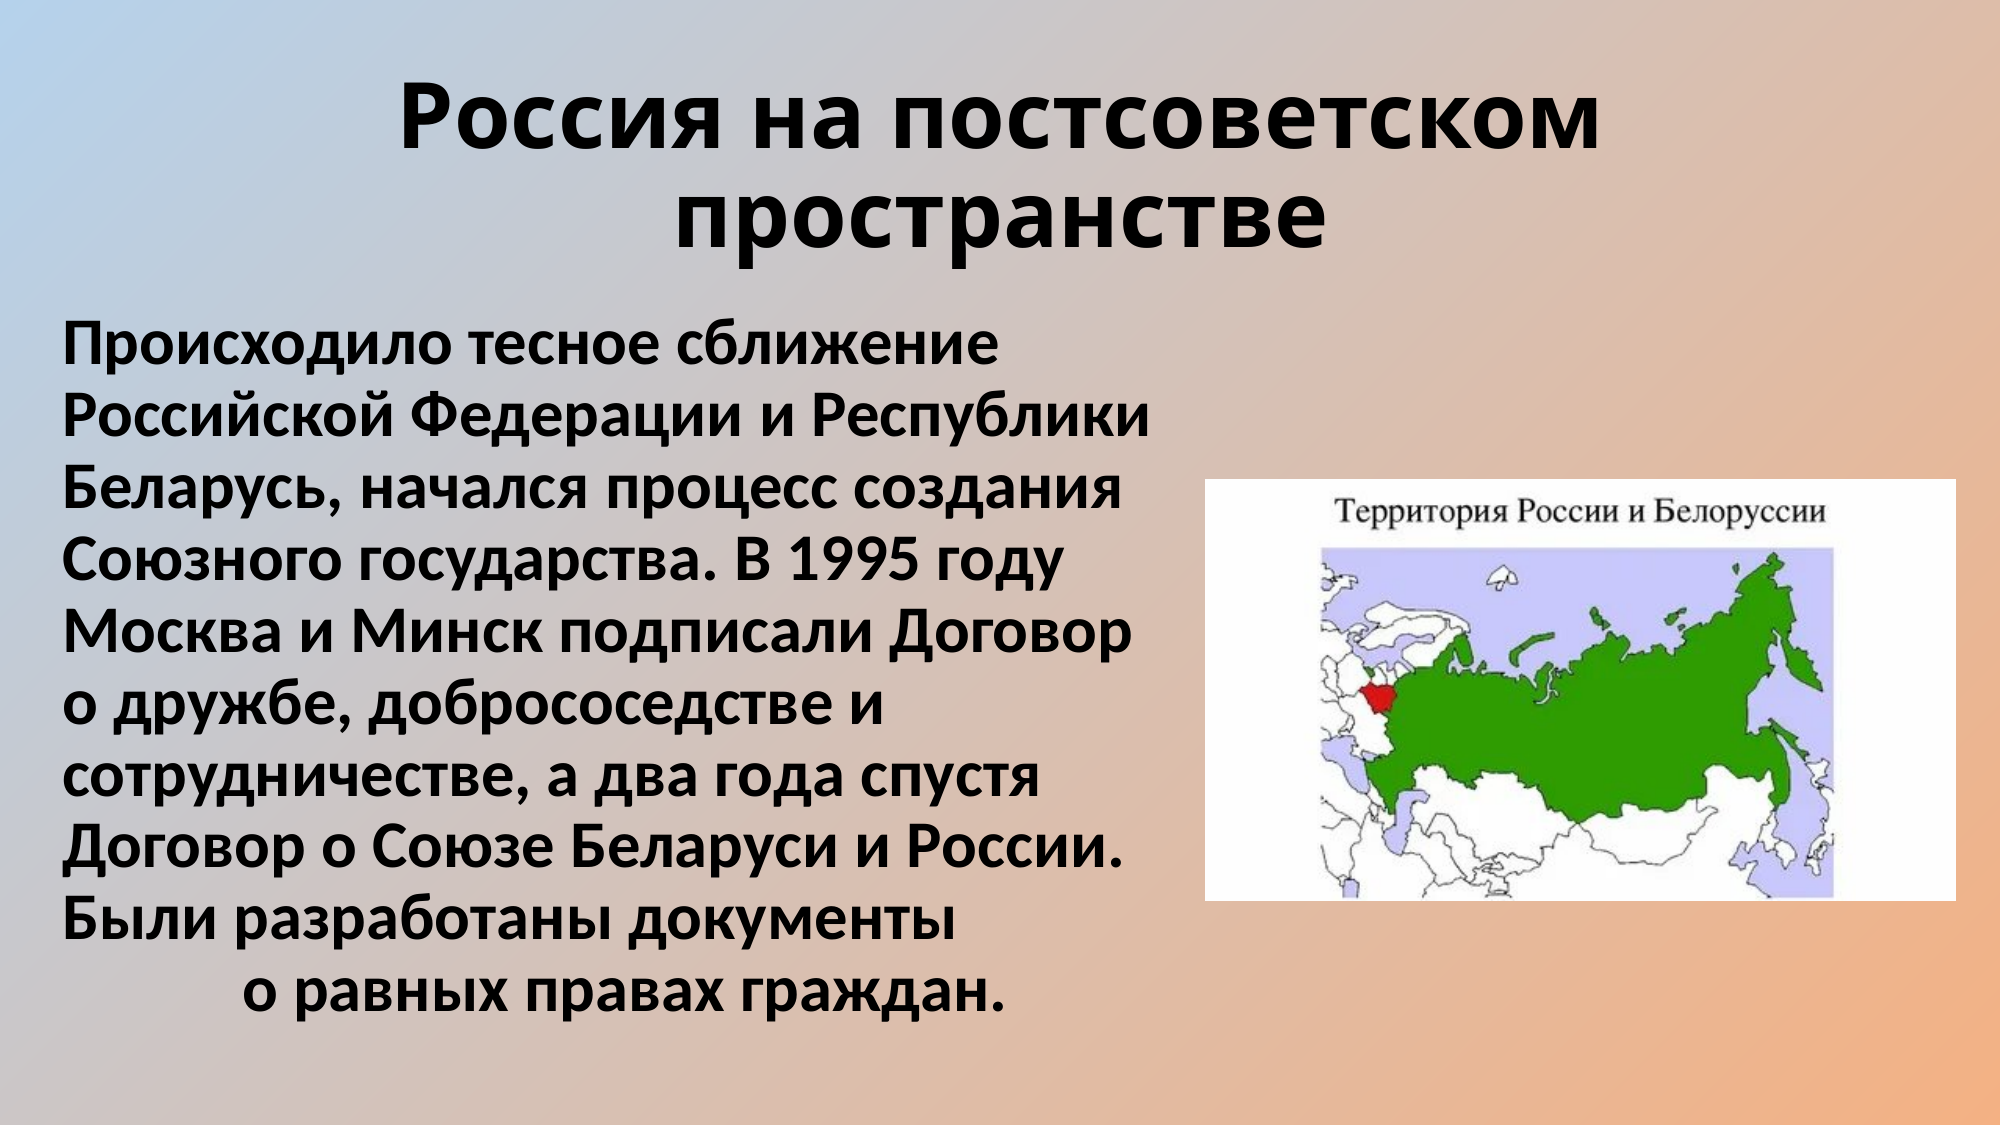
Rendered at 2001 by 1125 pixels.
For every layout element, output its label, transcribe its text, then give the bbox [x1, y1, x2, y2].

title Россия на постсоветском пространстве [47, 59, 1956, 278]
picture [1205, 479, 1956, 901]
list Происходило тесное сближение Российской Федерации и Республики Беларусь, начался процесс создания Союзного государства. В 1995 году Москва и Минск подписали Договор о дружбе, добрососедстве и сотрудничестве, а два года спустя Договор о Союзе Беларуси и России. Были разработаны документы о равных правах граждан. [47, 299, 1175, 1081]
